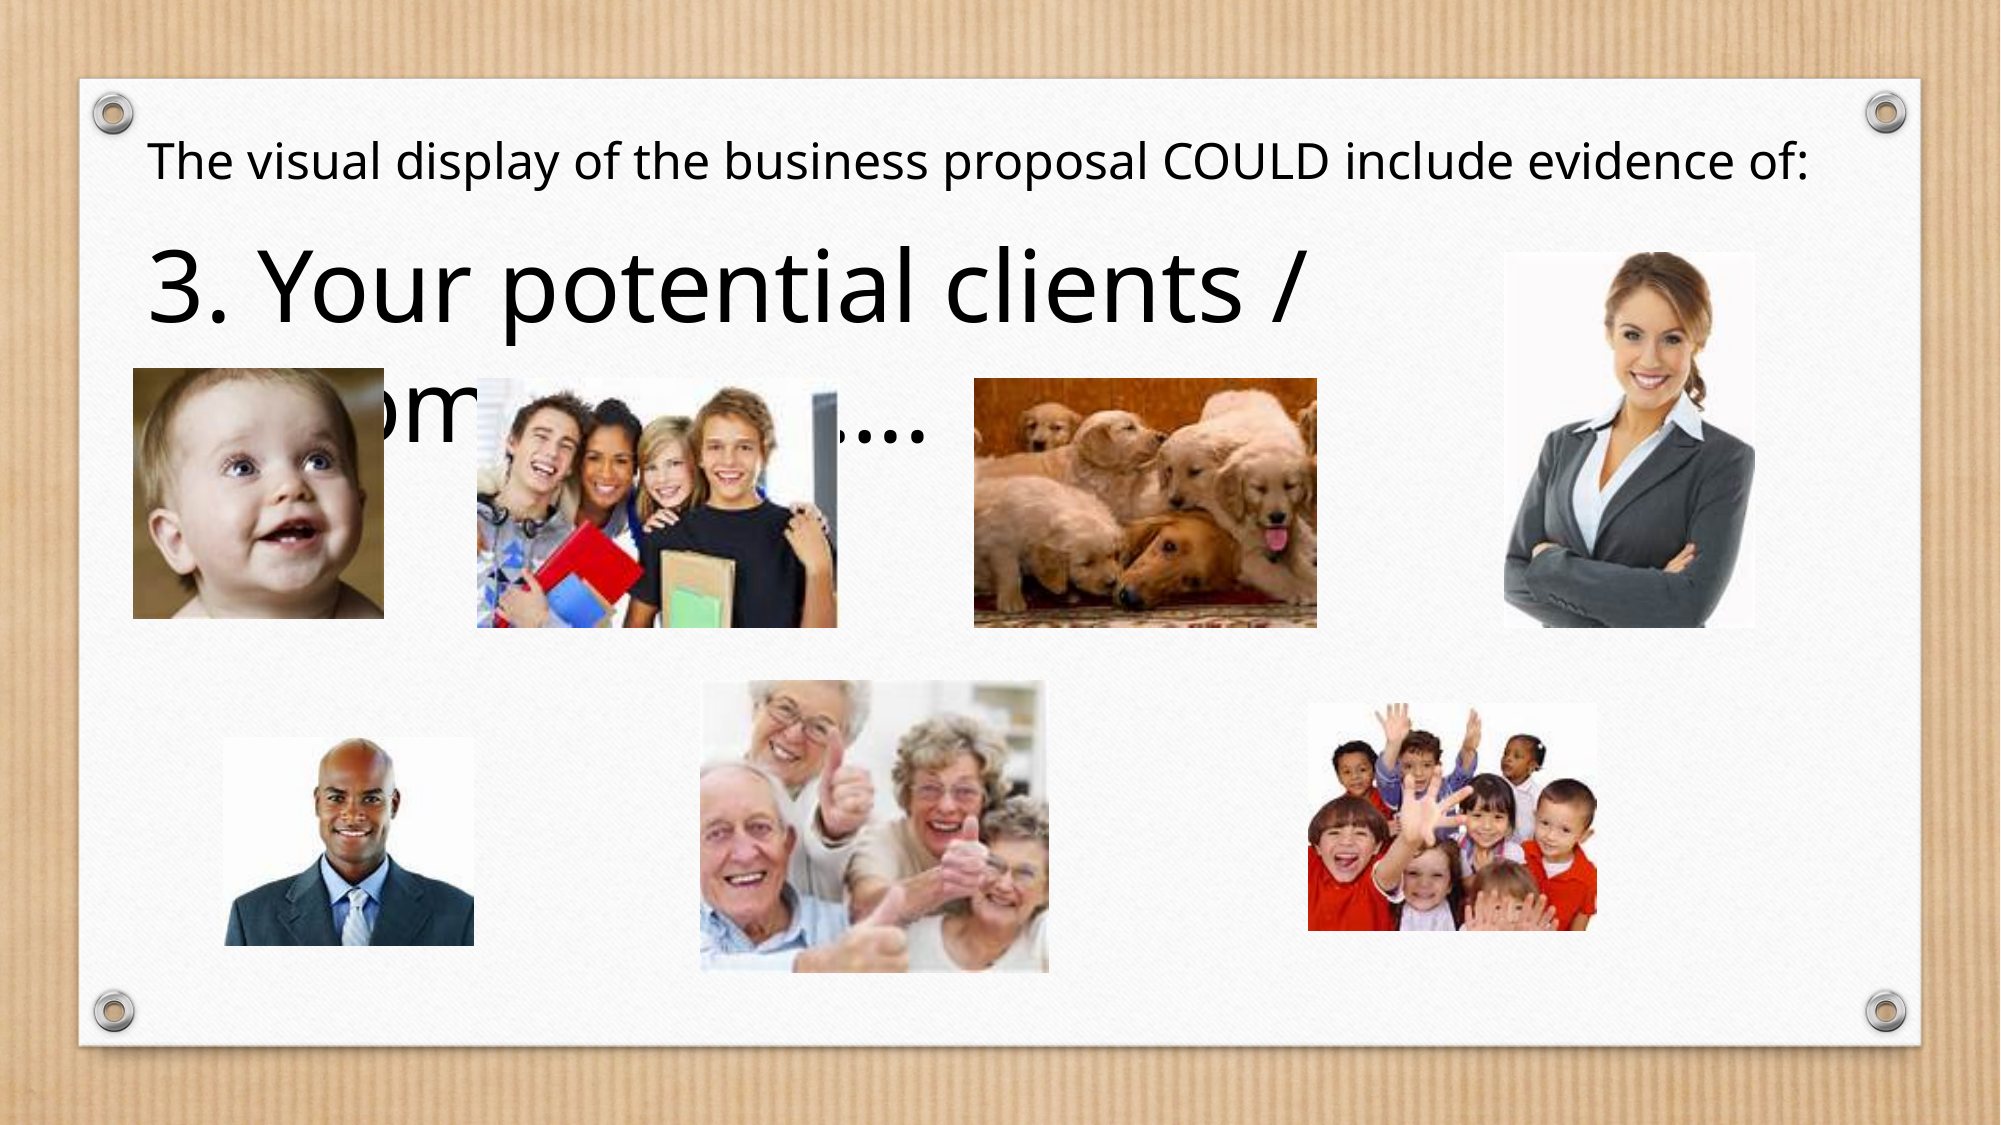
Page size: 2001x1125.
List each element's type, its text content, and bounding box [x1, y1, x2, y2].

text_box 3. Your potential clients / customers……….. [133, 215, 1832, 471]
text_box The visual display of the business proposal COULD include evidence of: [133, 122, 1832, 198]
picture [0, 0, 2001, 1125]
